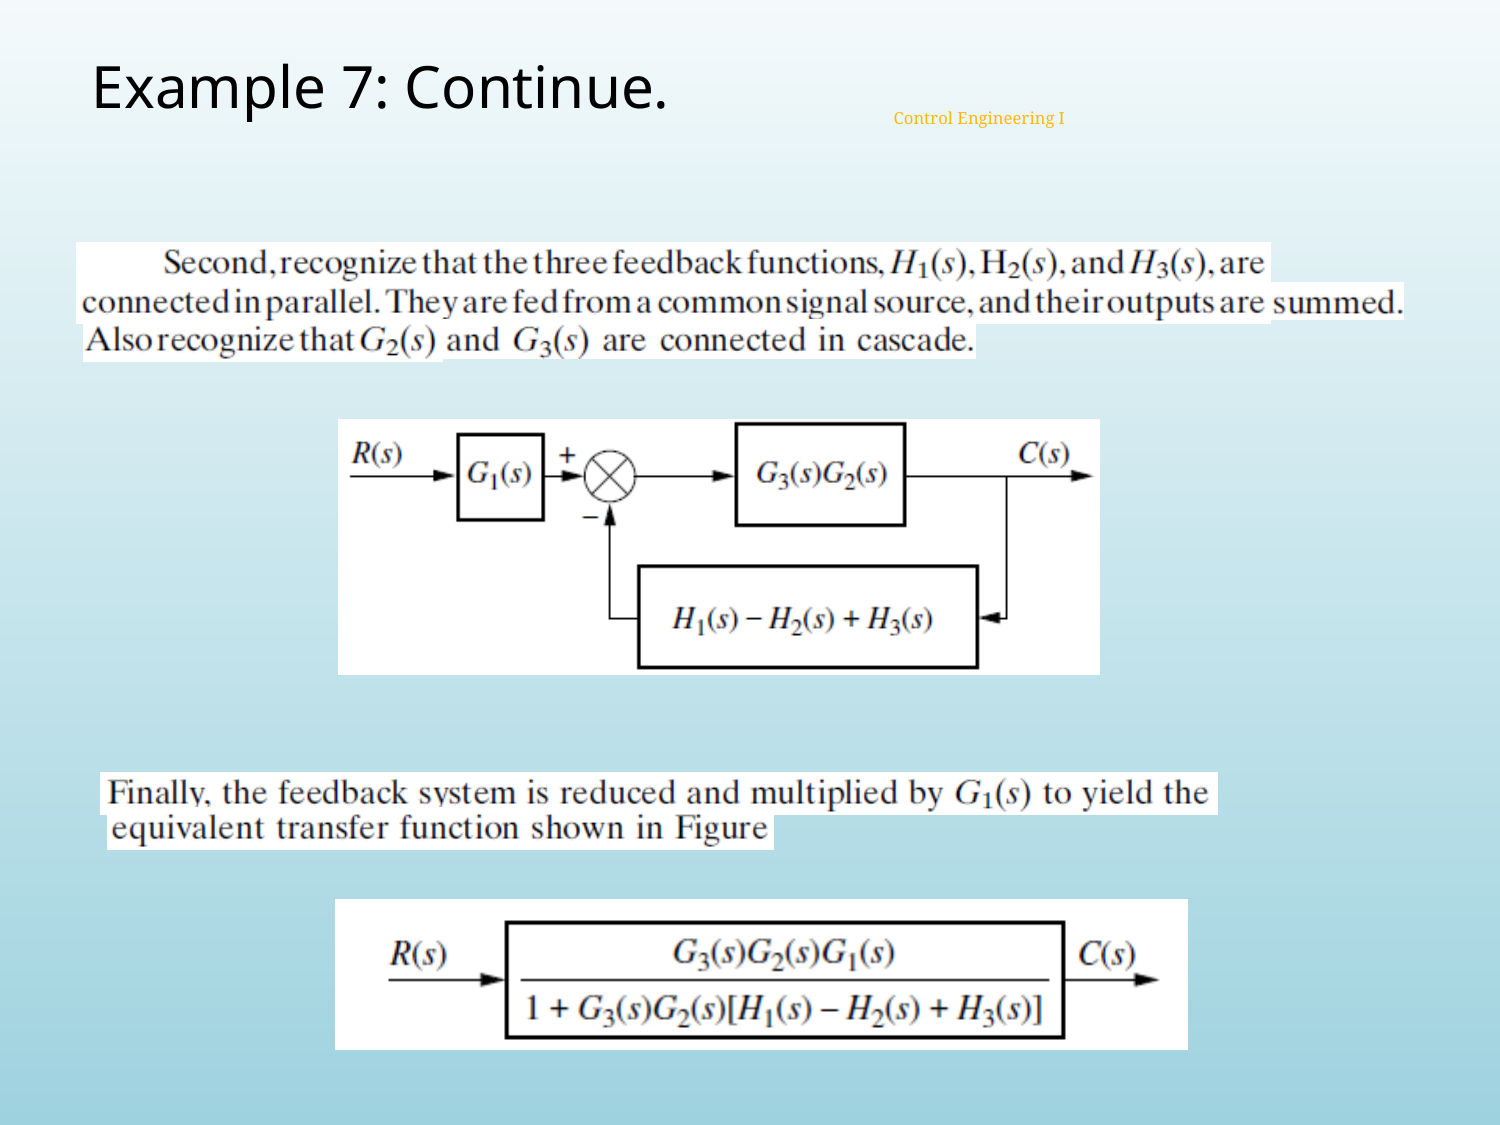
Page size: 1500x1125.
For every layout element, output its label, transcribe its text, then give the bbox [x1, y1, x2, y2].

title Example 7: Continue. [76, 5, 1440, 164]
picture [335, 899, 1188, 1051]
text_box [76, 242, 1404, 362]
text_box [99, 772, 1218, 851]
footer Control Engineering I [862, 100, 1080, 176]
picture [338, 419, 1101, 676]
